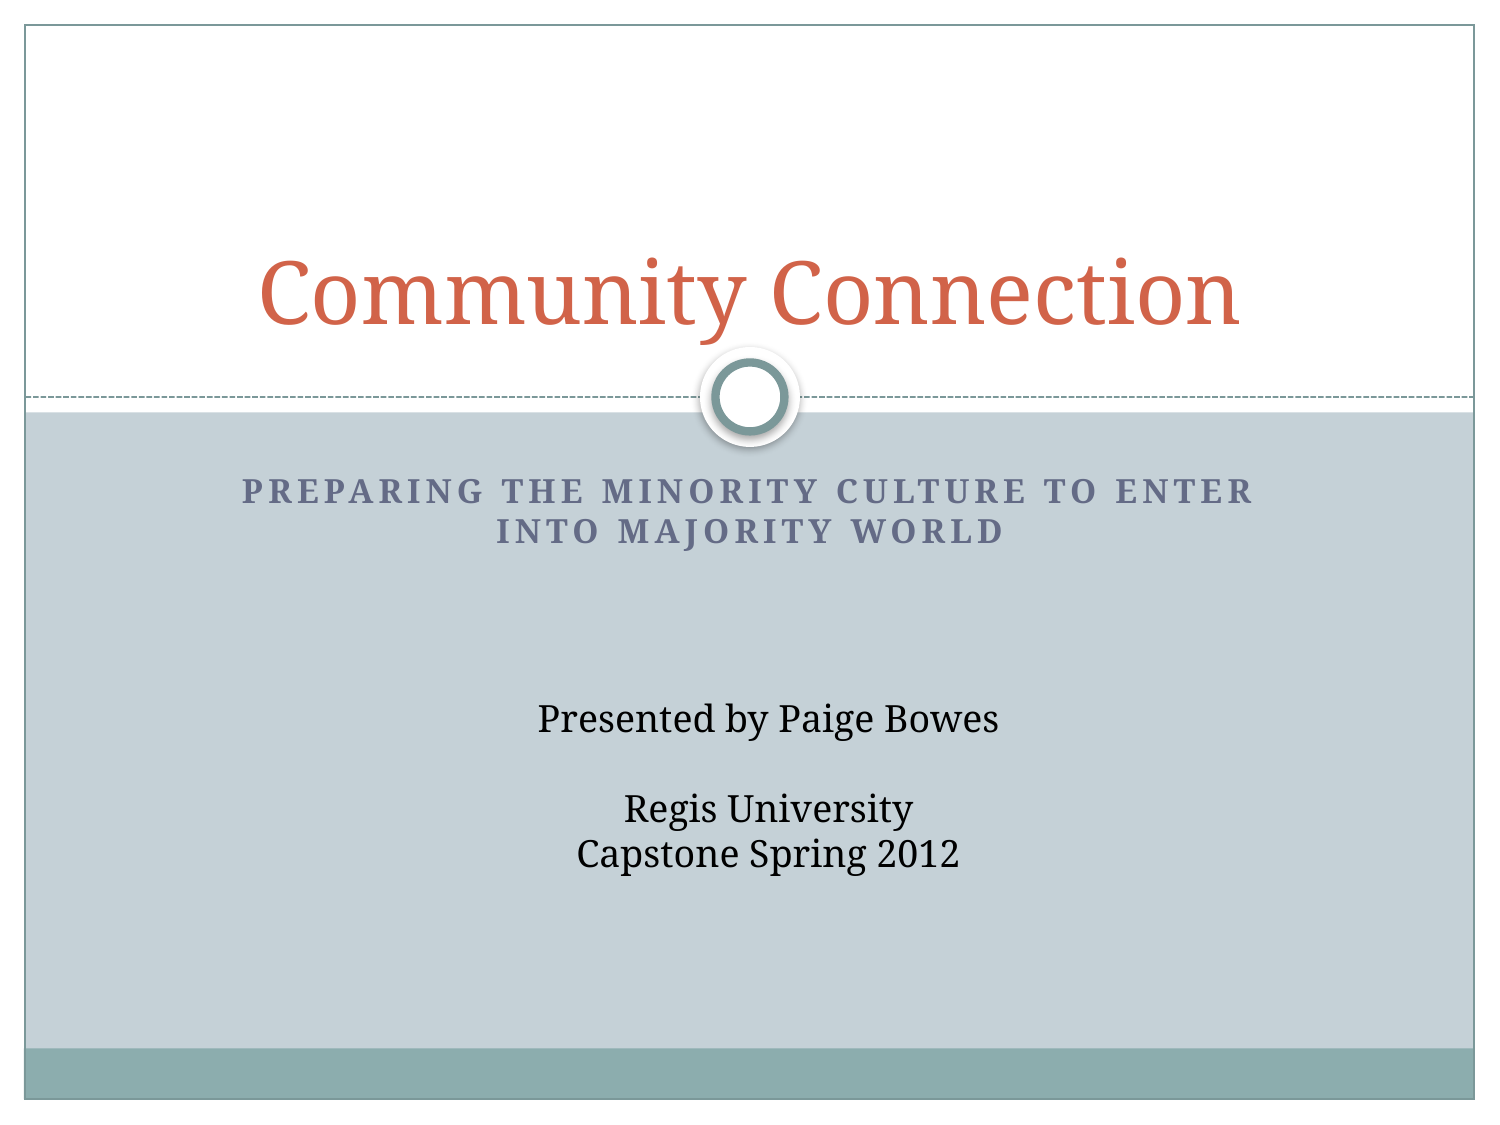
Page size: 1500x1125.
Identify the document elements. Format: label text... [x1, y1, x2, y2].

text_box Presented by Paige Bowes Regis University Capstone Spring 2012 [237, 687, 1300, 883]
title Community Connection [112, 62, 1388, 350]
subtitle Preparing the minority culture to enter into MAJORITY WORLD [225, 462, 1275, 750]
